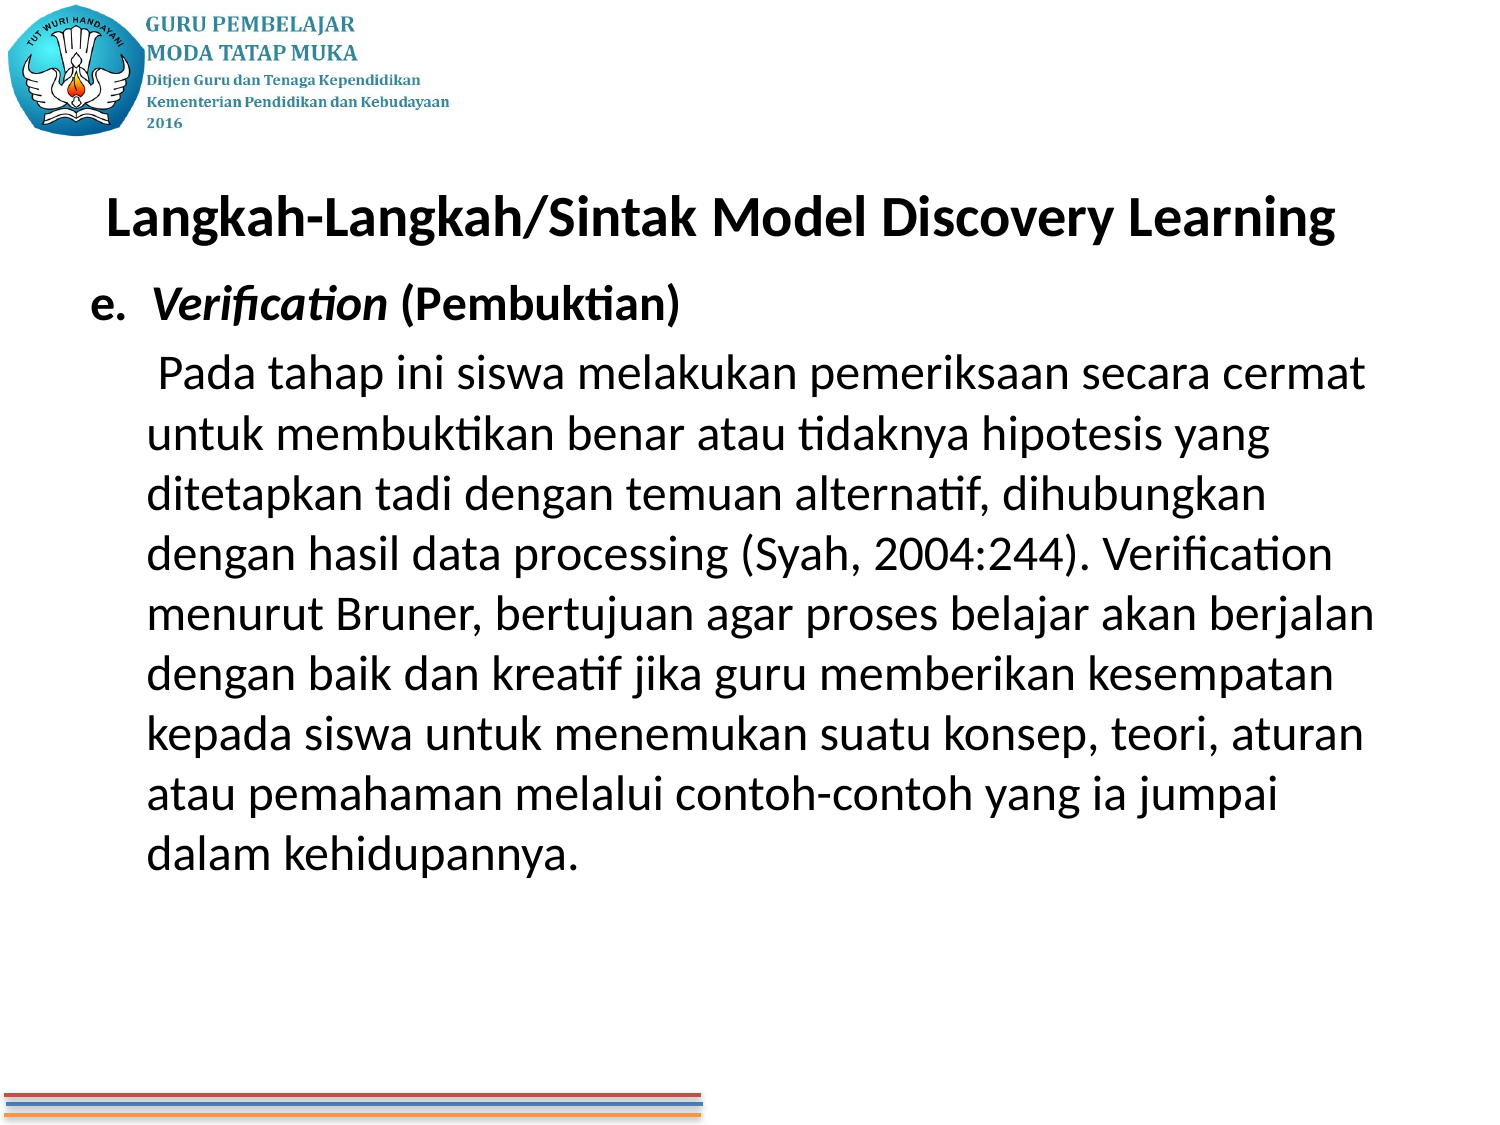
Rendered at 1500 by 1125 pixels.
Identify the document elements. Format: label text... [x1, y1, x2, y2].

title Langkah-Langkah/Sintak Model Discovery Learning [46, 160, 1397, 266]
list e. Verification (Pembuktian) Pada tahap ini siswa melakukan pemeriksaan secara cermat untuk membuktikan benar atau tidaknya hipotesis yang ditetapkan tadi dengan temuan alternatif, dihubungkan dengan hasil data processing (Syah, 2004:244). Verification menurut Bruner, bertujuan agar proses belajar akan berjalan dengan baik dan kreatif jika guru memberikan kesempatan kepada siswa untuk menemukan suatu konsep, teori, aturan atau pemahaman melalui contoh-contoh yang ia jumpai dalam kehidupannya. [75, 262, 1425, 1005]
picture [4, 0, 455, 139]
